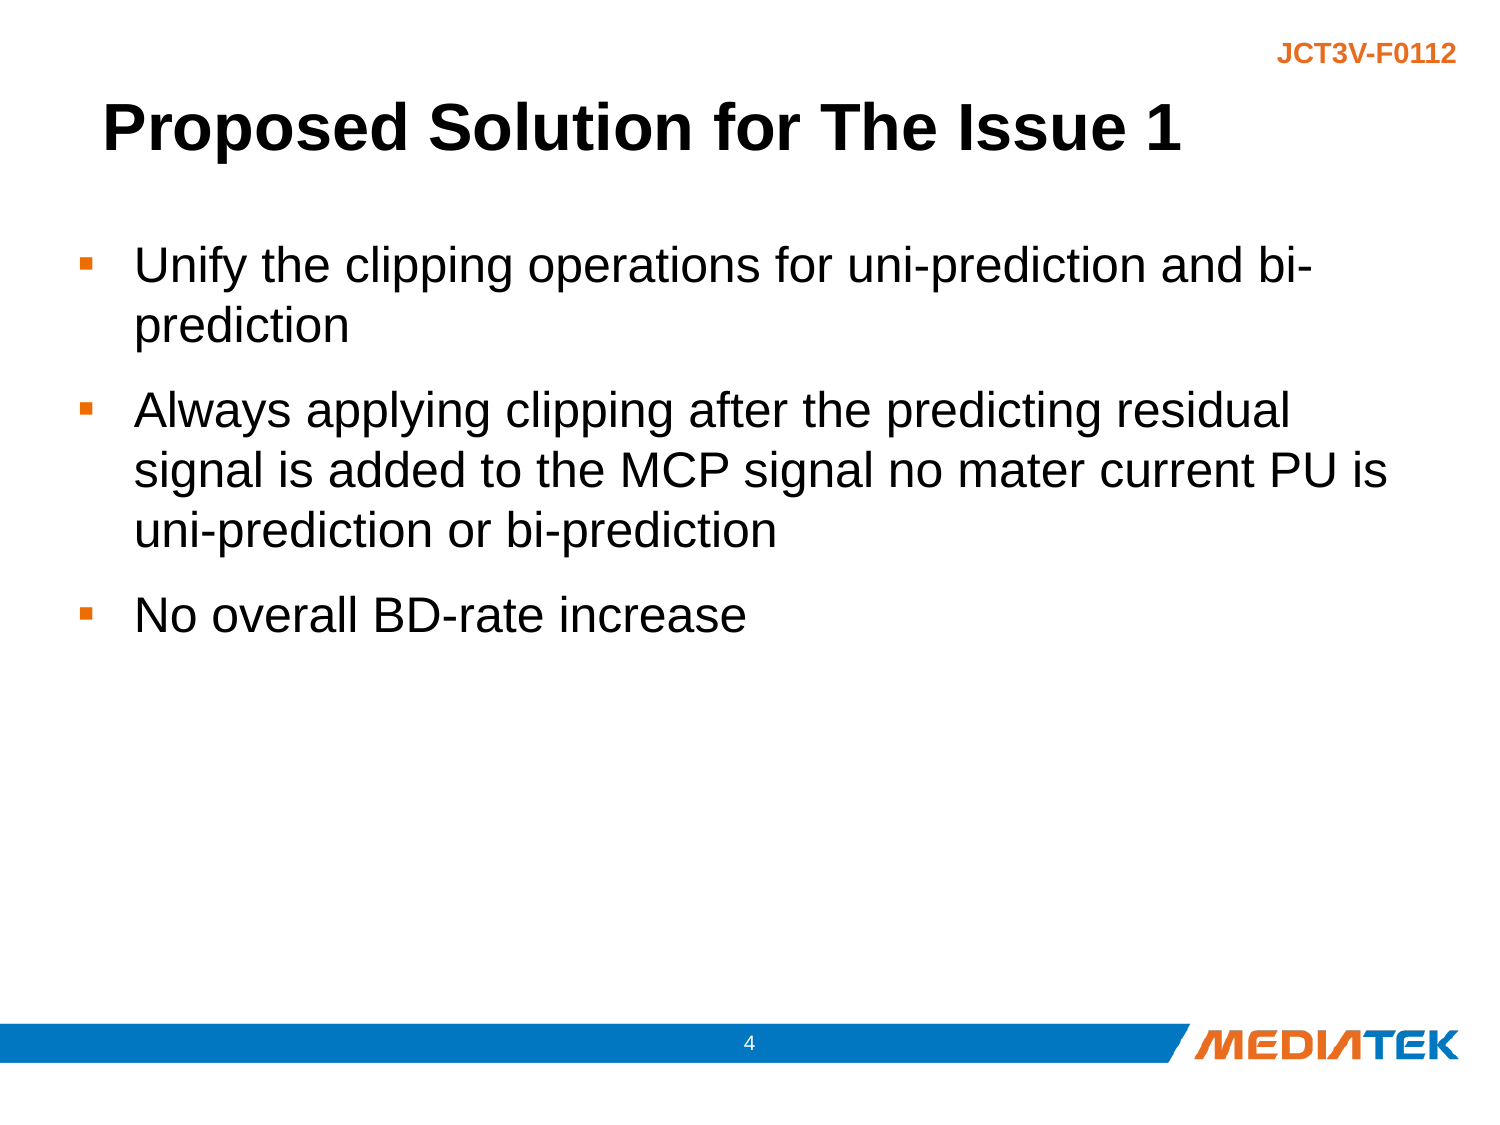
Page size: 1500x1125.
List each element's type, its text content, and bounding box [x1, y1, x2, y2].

picture [789, 1023, 1459, 1063]
picture [0, 1023, 711, 1063]
list Unify the clipping operations for uni-prediction and bi-prediction Always applying clipping after the predicting residual signal is added to the MCP signal no mater current PU is uni-prediction or bi-prediction No overall BD-rate increase [62, 224, 1424, 1051]
slide_number 3 [711, 1022, 789, 1090]
title Proposed Solution for The Issue 1 [87, 46, 1410, 201]
